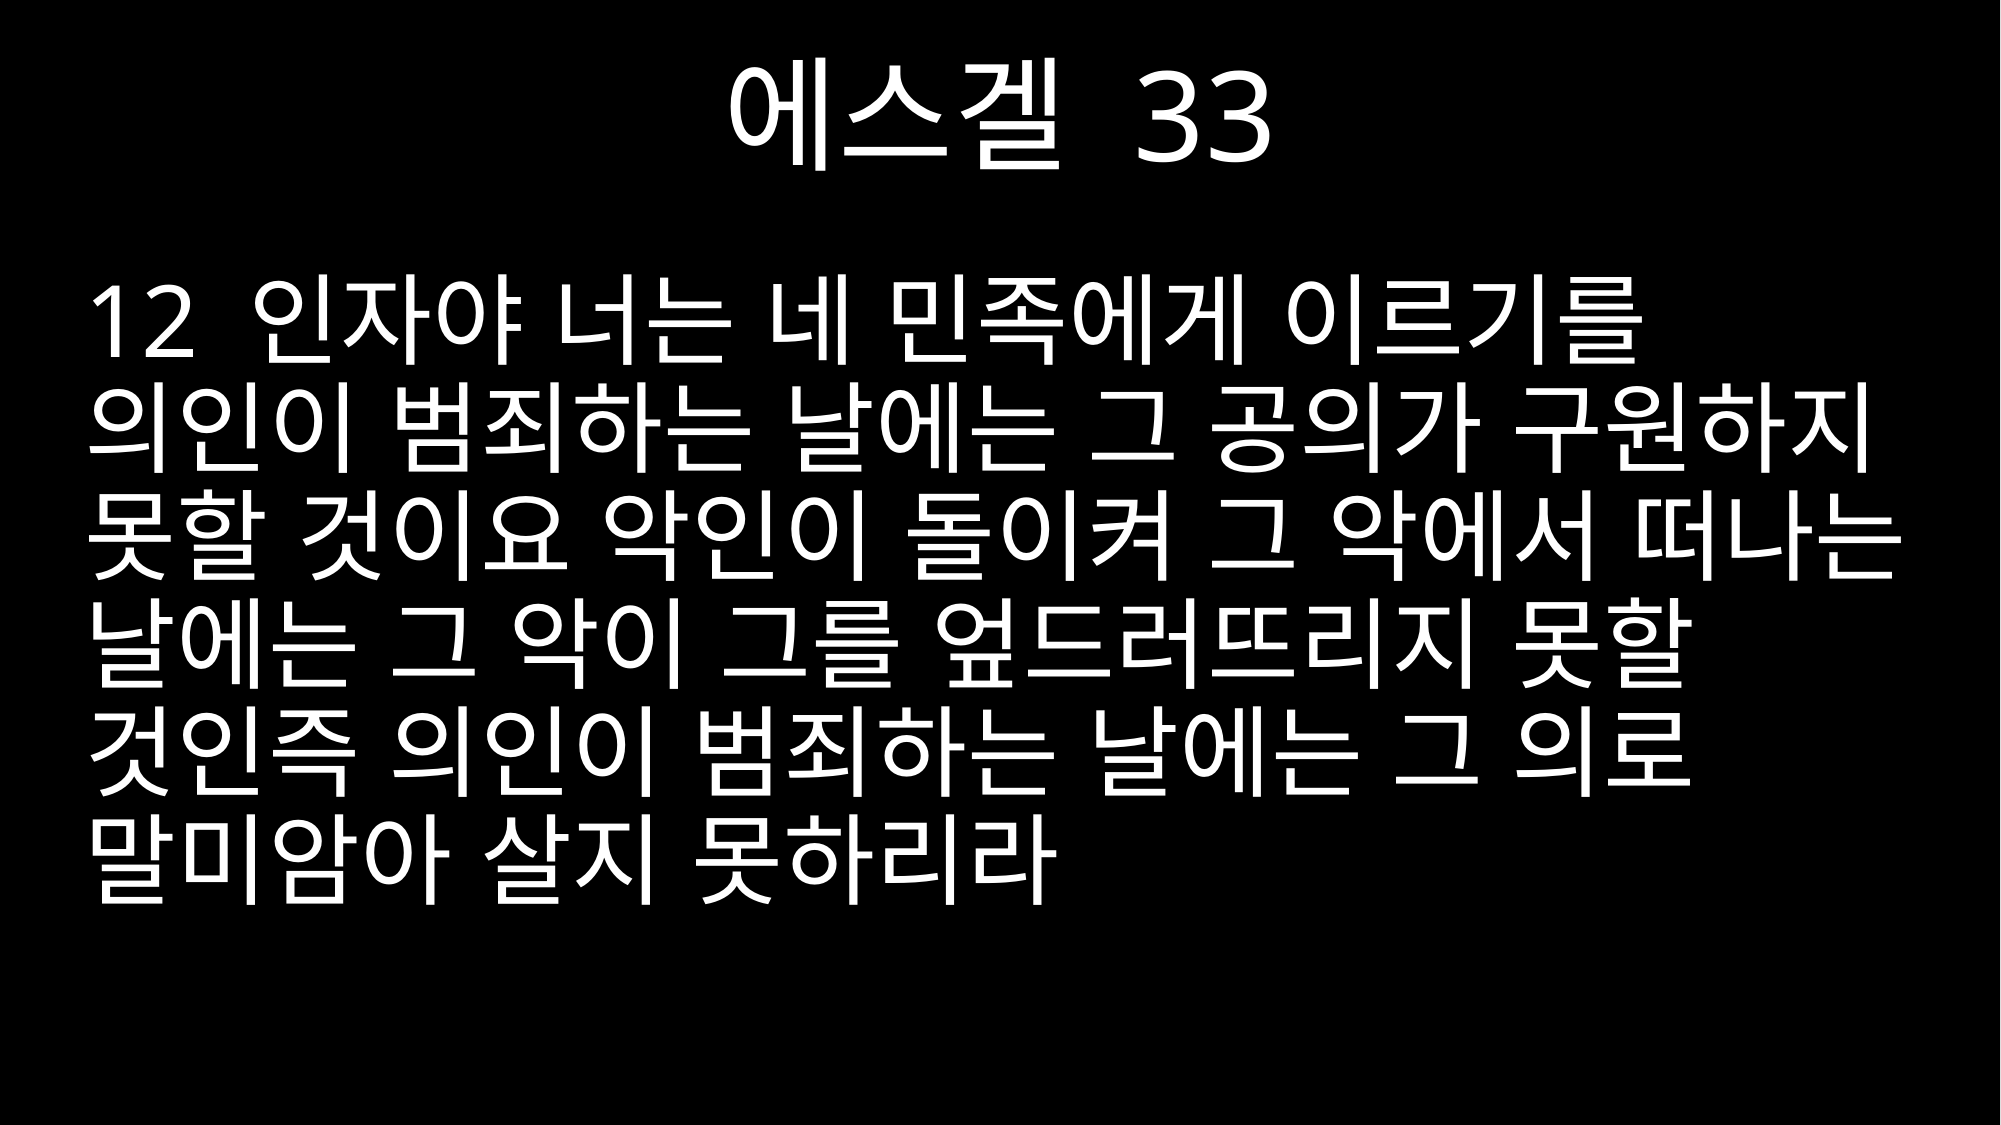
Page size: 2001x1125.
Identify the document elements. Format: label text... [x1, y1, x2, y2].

list 12 인자야 너는 네 민족에게 이르기를 의인이 범죄하는 날에는 그 공의가 구원하지 못할 것이요 악인이 돌이켜 그 악에서 떠나는 날에는 그 악이 그를 엎드러뜨리지 못할 것인즉 의인이 범죄하는 날에는 그 의로 말미암아 살지 못하리라 [69, 263, 1953, 423]
footer 에스겔 33 [0, 32, 2000, 192]
picture [0, 0, 2001, 1125]
